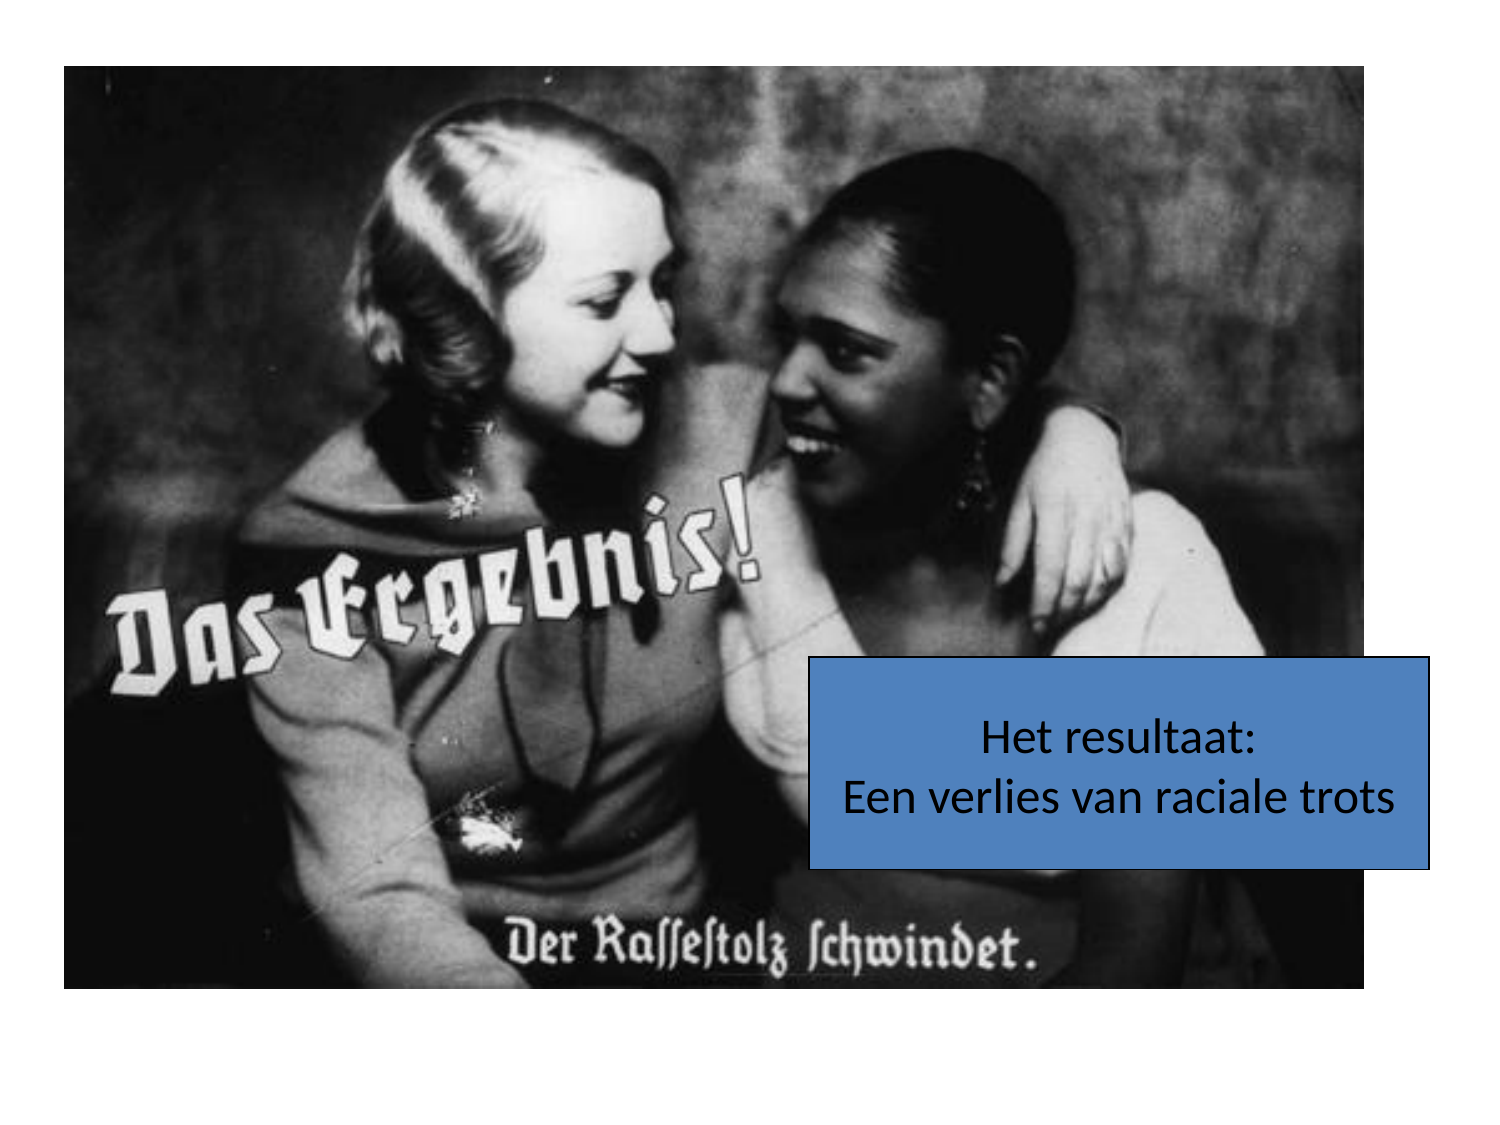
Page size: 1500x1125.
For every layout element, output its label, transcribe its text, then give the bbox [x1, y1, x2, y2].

text_box Het resultaat: Een verlies van raciale trots [1369, 656, 1430, 870]
picture [64, 66, 1365, 990]
